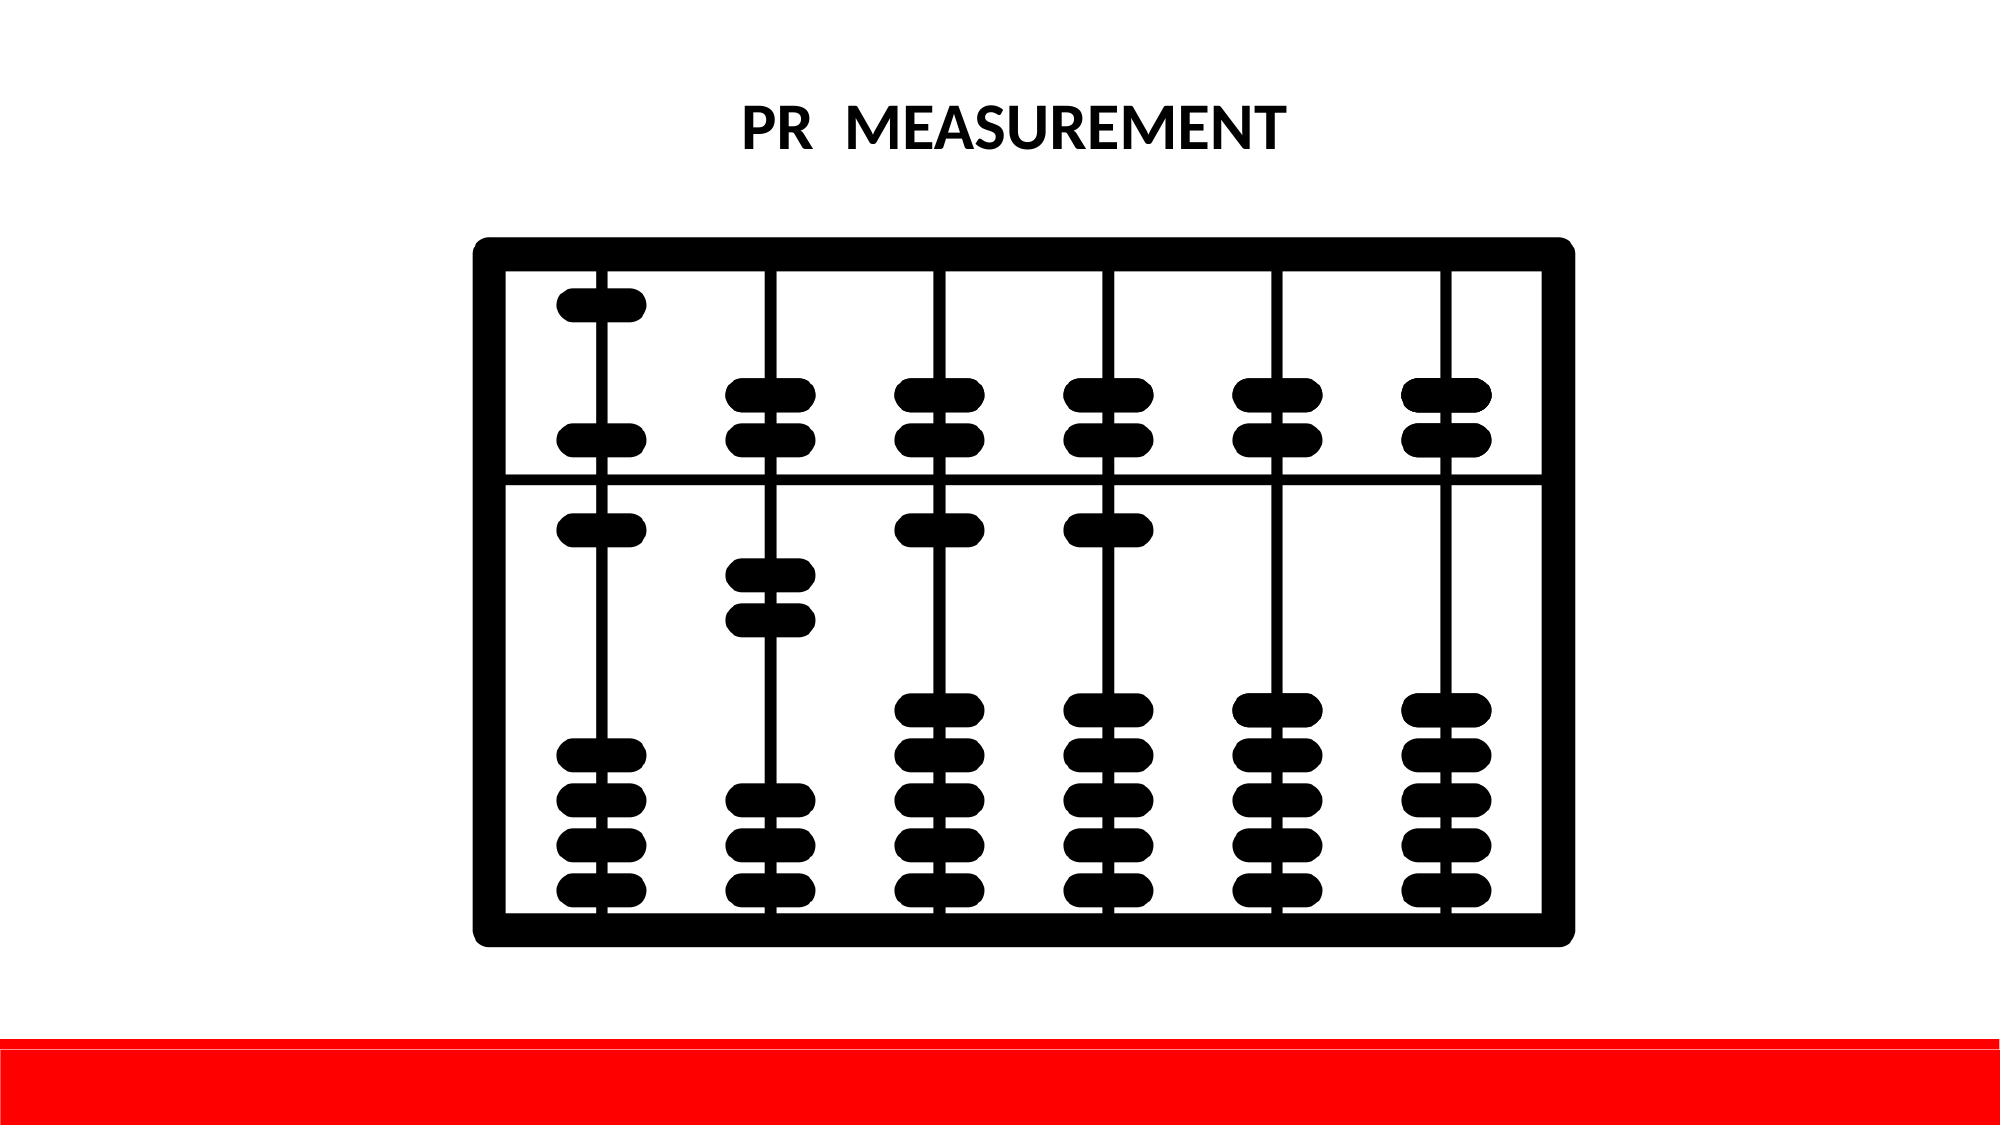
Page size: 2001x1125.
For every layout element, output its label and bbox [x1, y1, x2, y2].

picture [458, 75, 1585, 1020]
